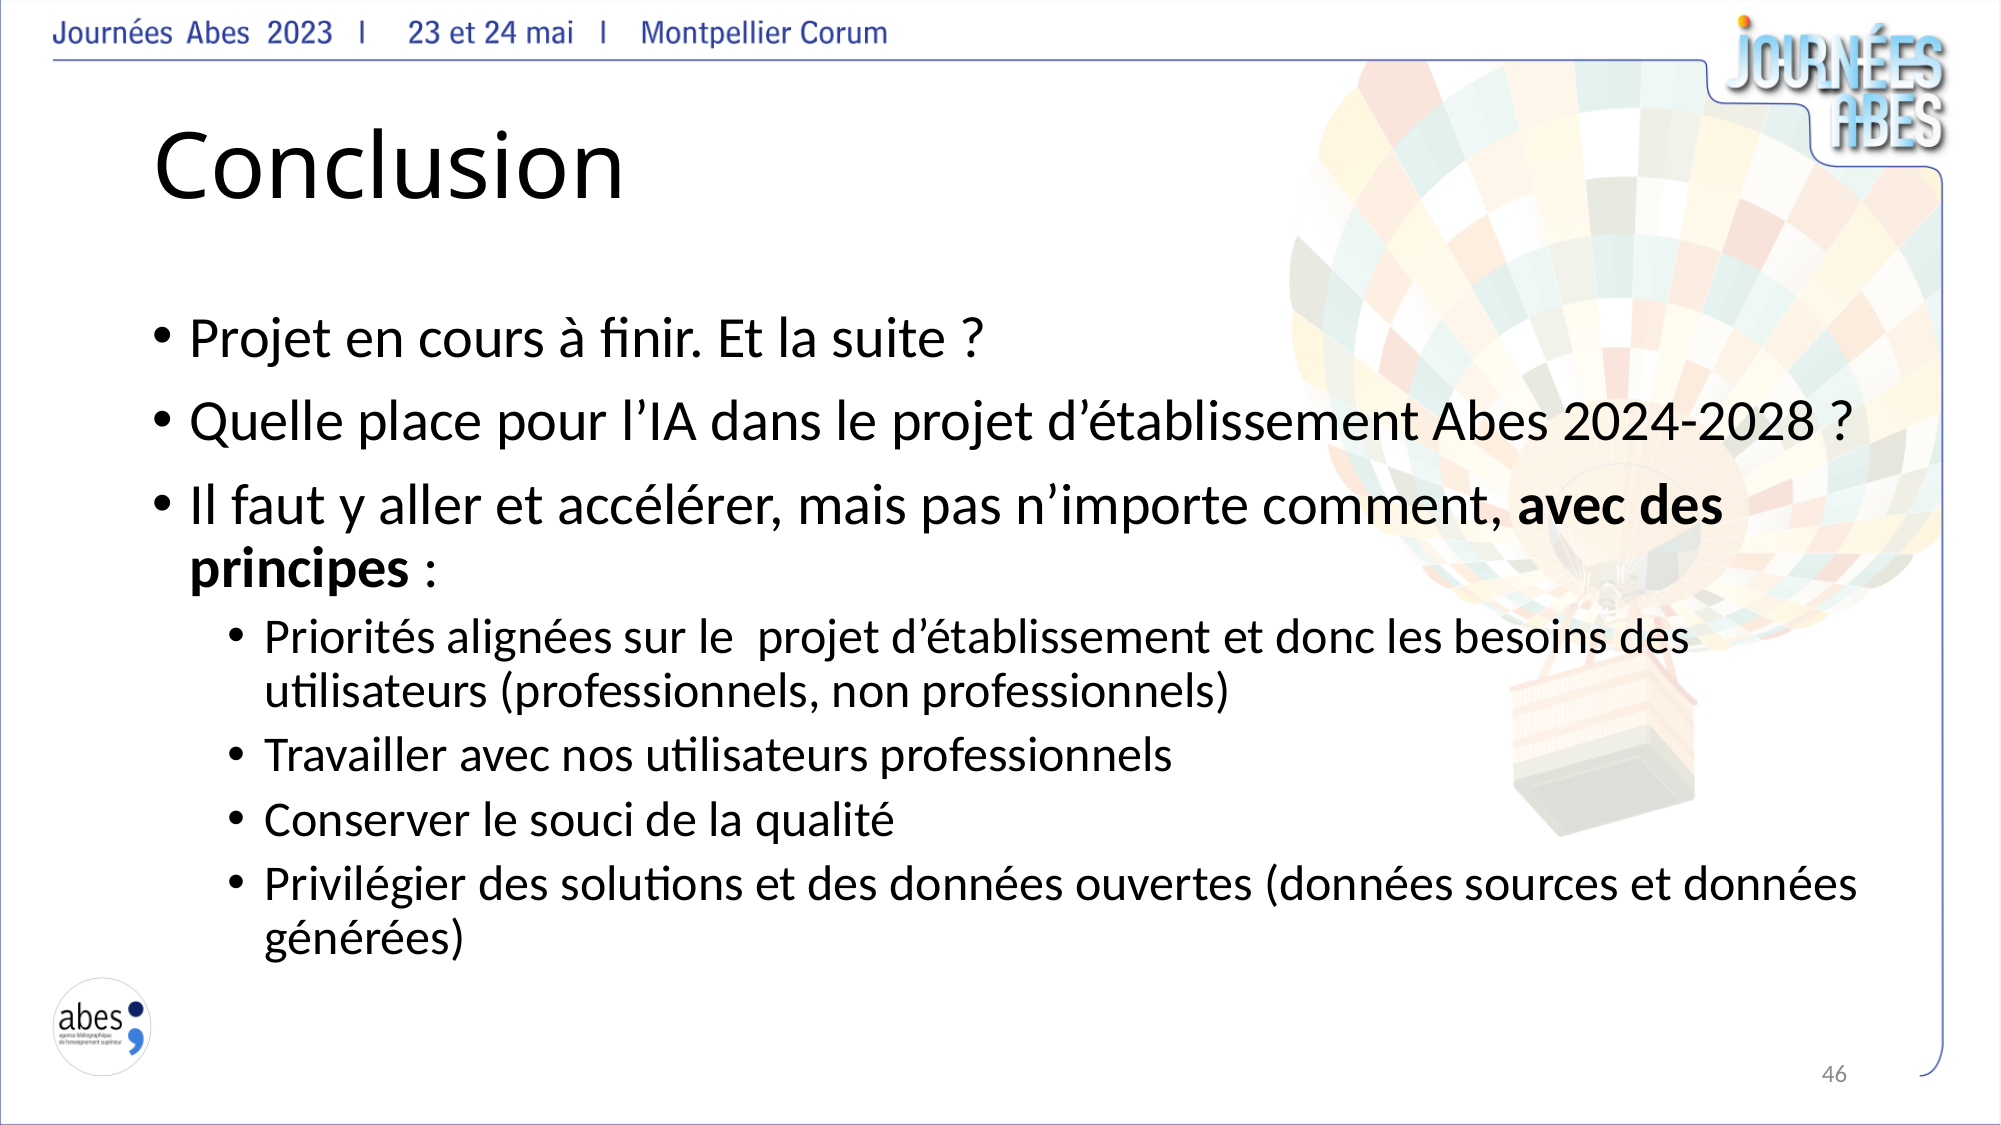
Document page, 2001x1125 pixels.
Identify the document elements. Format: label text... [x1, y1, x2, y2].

list Projet en cours à finir. Et la suite ? Quelle place pour l’IA dans le projet d’établissement Abes 2024-2028 ? Il faut y aller et accélérer, mais pas n’importe comment, avec des principes : Priorités alignées sur le projet d’établissement et donc les besoins des utilisateurs (professionnels, non professionnels) Travailler avec nos utilisateurs professionnels Conserver le souci de la qualité Privilégier des solutions et des données ouvertes (données sources et données générées) [137, 299, 1881, 1014]
slide_number 46 [1412, 1042, 1863, 1103]
picture [0, 0, 2001, 1125]
title Conclusion [137, 59, 1863, 278]
